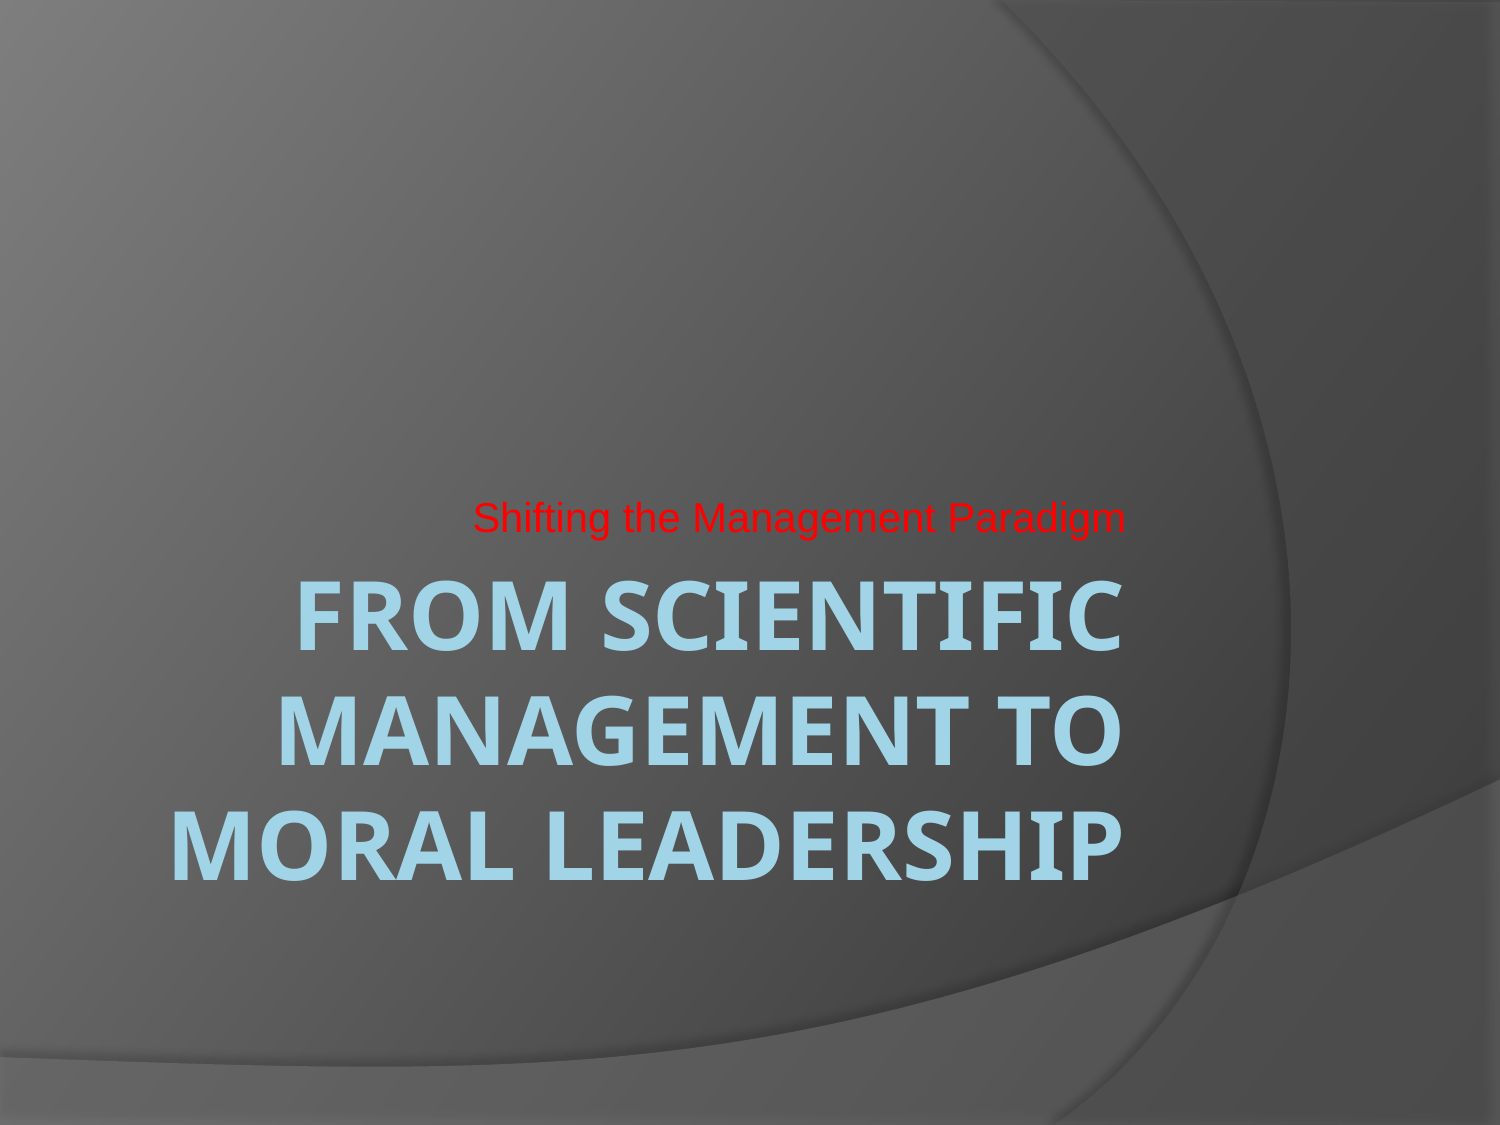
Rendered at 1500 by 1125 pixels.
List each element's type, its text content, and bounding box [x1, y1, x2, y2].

subtitle Shifting the Management Paradigm [71, 253, 1134, 541]
title From scientific management to Moral Leadership [70, 547, 1134, 925]
